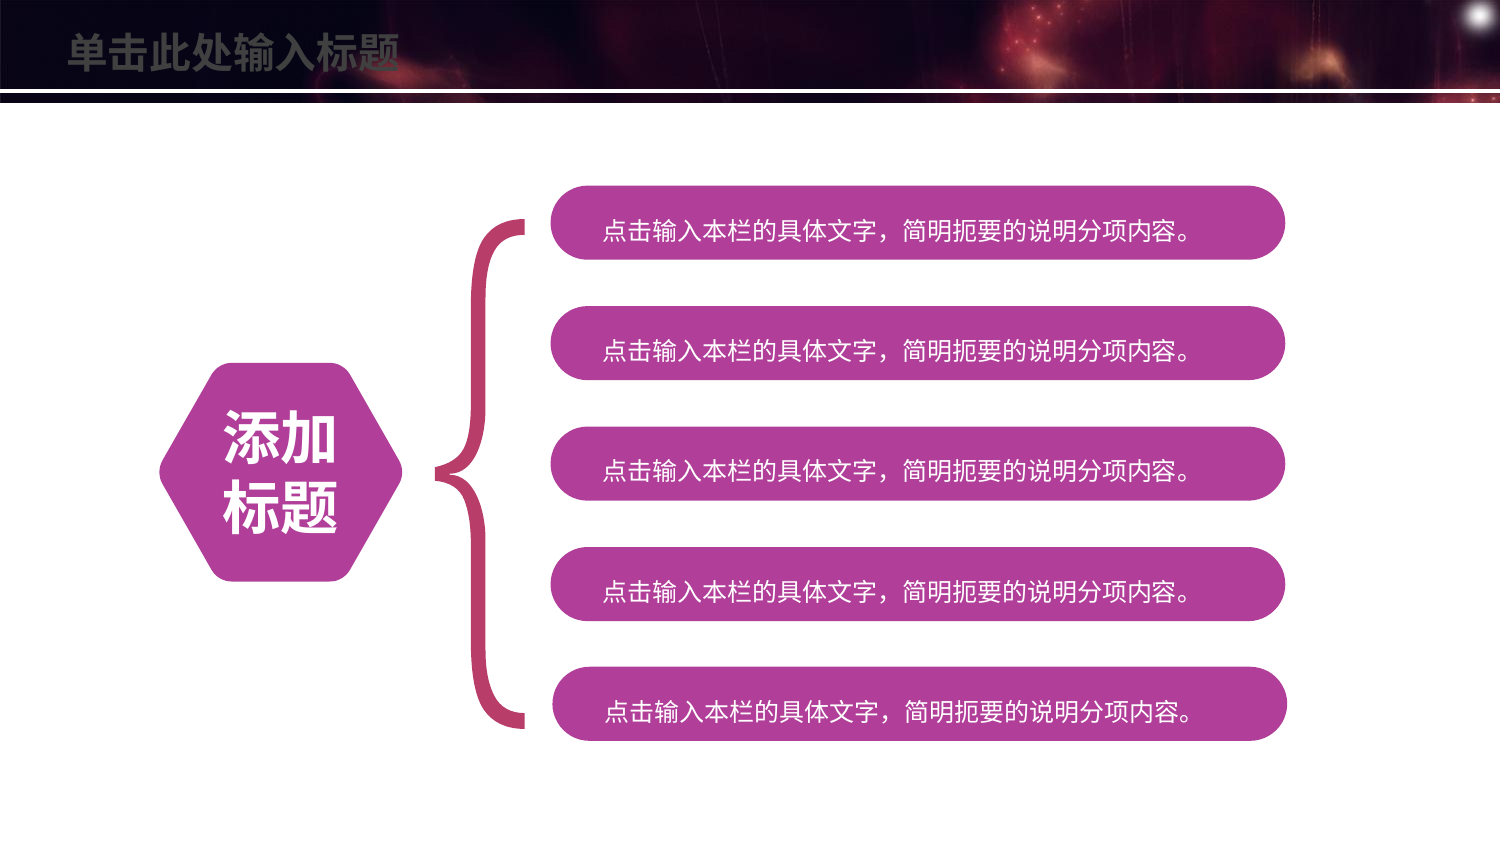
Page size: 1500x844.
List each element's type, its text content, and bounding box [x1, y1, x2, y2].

text_box [550, 664, 1290, 743]
picture [0, 93, 1500, 103]
text_box [548, 544, 1288, 624]
text_box 点击输入本栏的具体文字，简明扼要的说明分项内容。 [602, 570, 1220, 607]
text_box 点击输入本栏的具体文字，简明扼要的说明分项内容。 [602, 449, 1220, 486]
text_box [548, 303, 1288, 383]
text_box [548, 183, 1288, 262]
text_box 单击此处输入标题 [51, 9, 443, 85]
text_box 点击输入本栏的具体文字，简明扼要的说明分项内容。 [602, 209, 1220, 246]
text_box 点击输入本栏的具体文字，简明扼要的说明分项内容。 [604, 690, 1222, 726]
text_box [434, 219, 525, 729]
picture [0, 0, 1500, 89]
text_box [548, 424, 1288, 503]
text_box 点击输入本栏的具体文字，简明扼要的说明分项内容。 [602, 329, 1220, 366]
text_box [159, 362, 403, 582]
text_box 添加标题 [206, 401, 356, 542]
